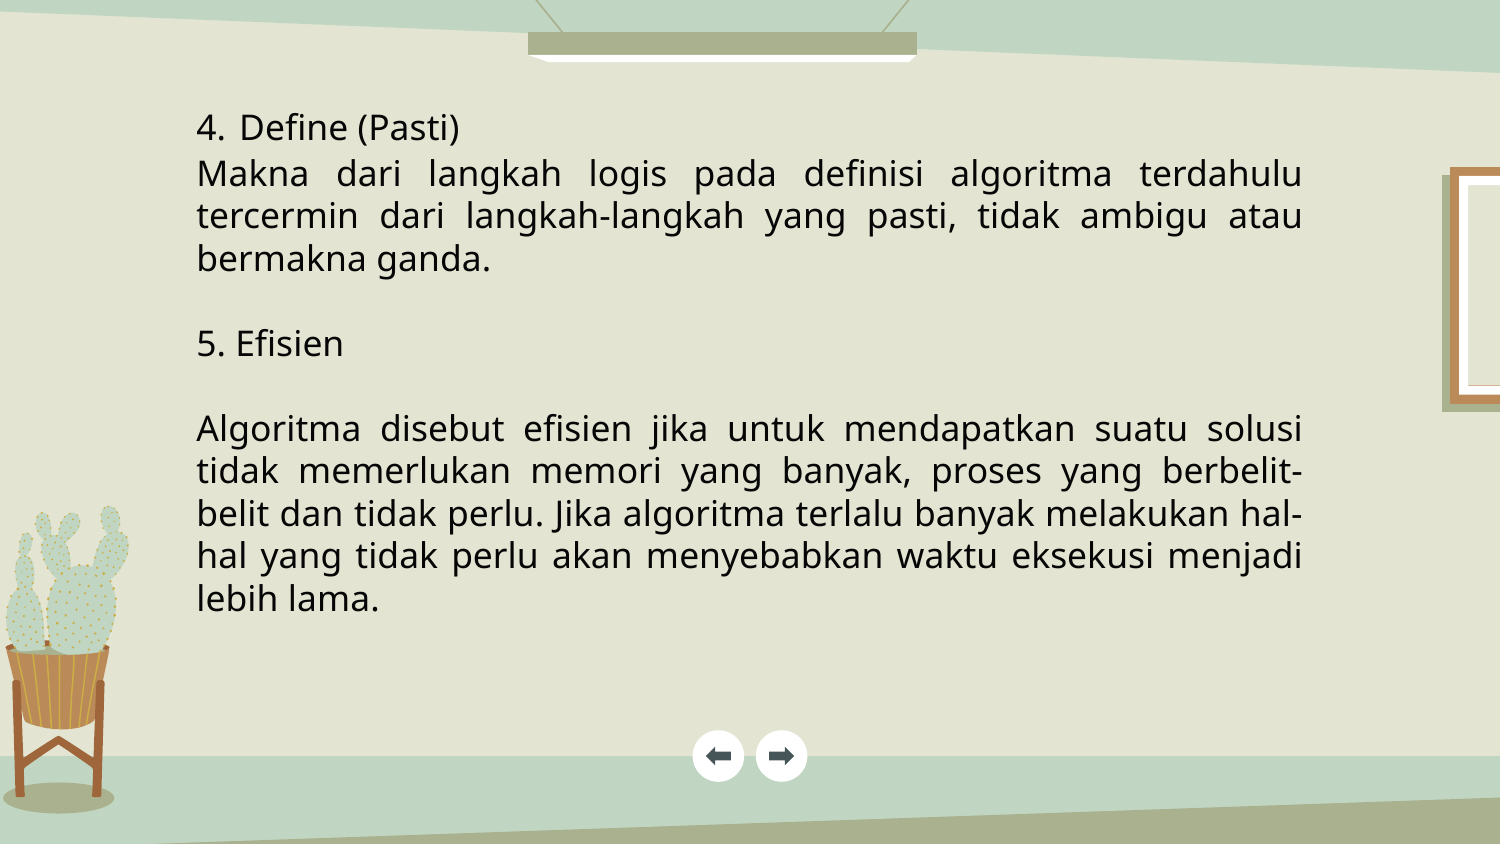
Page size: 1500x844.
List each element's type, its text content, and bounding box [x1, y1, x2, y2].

text_box [769, 746, 795, 766]
text_box [692, 730, 745, 782]
text_box [705, 746, 731, 766]
subtitle 4. Define (Pasti) Makna dari langkah logis pada definisi algoritma terdahulu tercermin dari langkah-langkah yang pasti, tidak ambigu atau bermakna ganda. 5. Efisien Algoritma disebut efisien jika untuk mendapatkan suatu solusi tidak memerlukan memori yang banyak, proses yang berbelit-belit dan tidak perlu. Jika algoritma terlalu banyak melakukan hal-hal yang tidak perlu akan menyebabkan waktu eksekusi menjadi lebih lama. [181, 75, 1319, 717]
text_box [755, 730, 808, 782]
